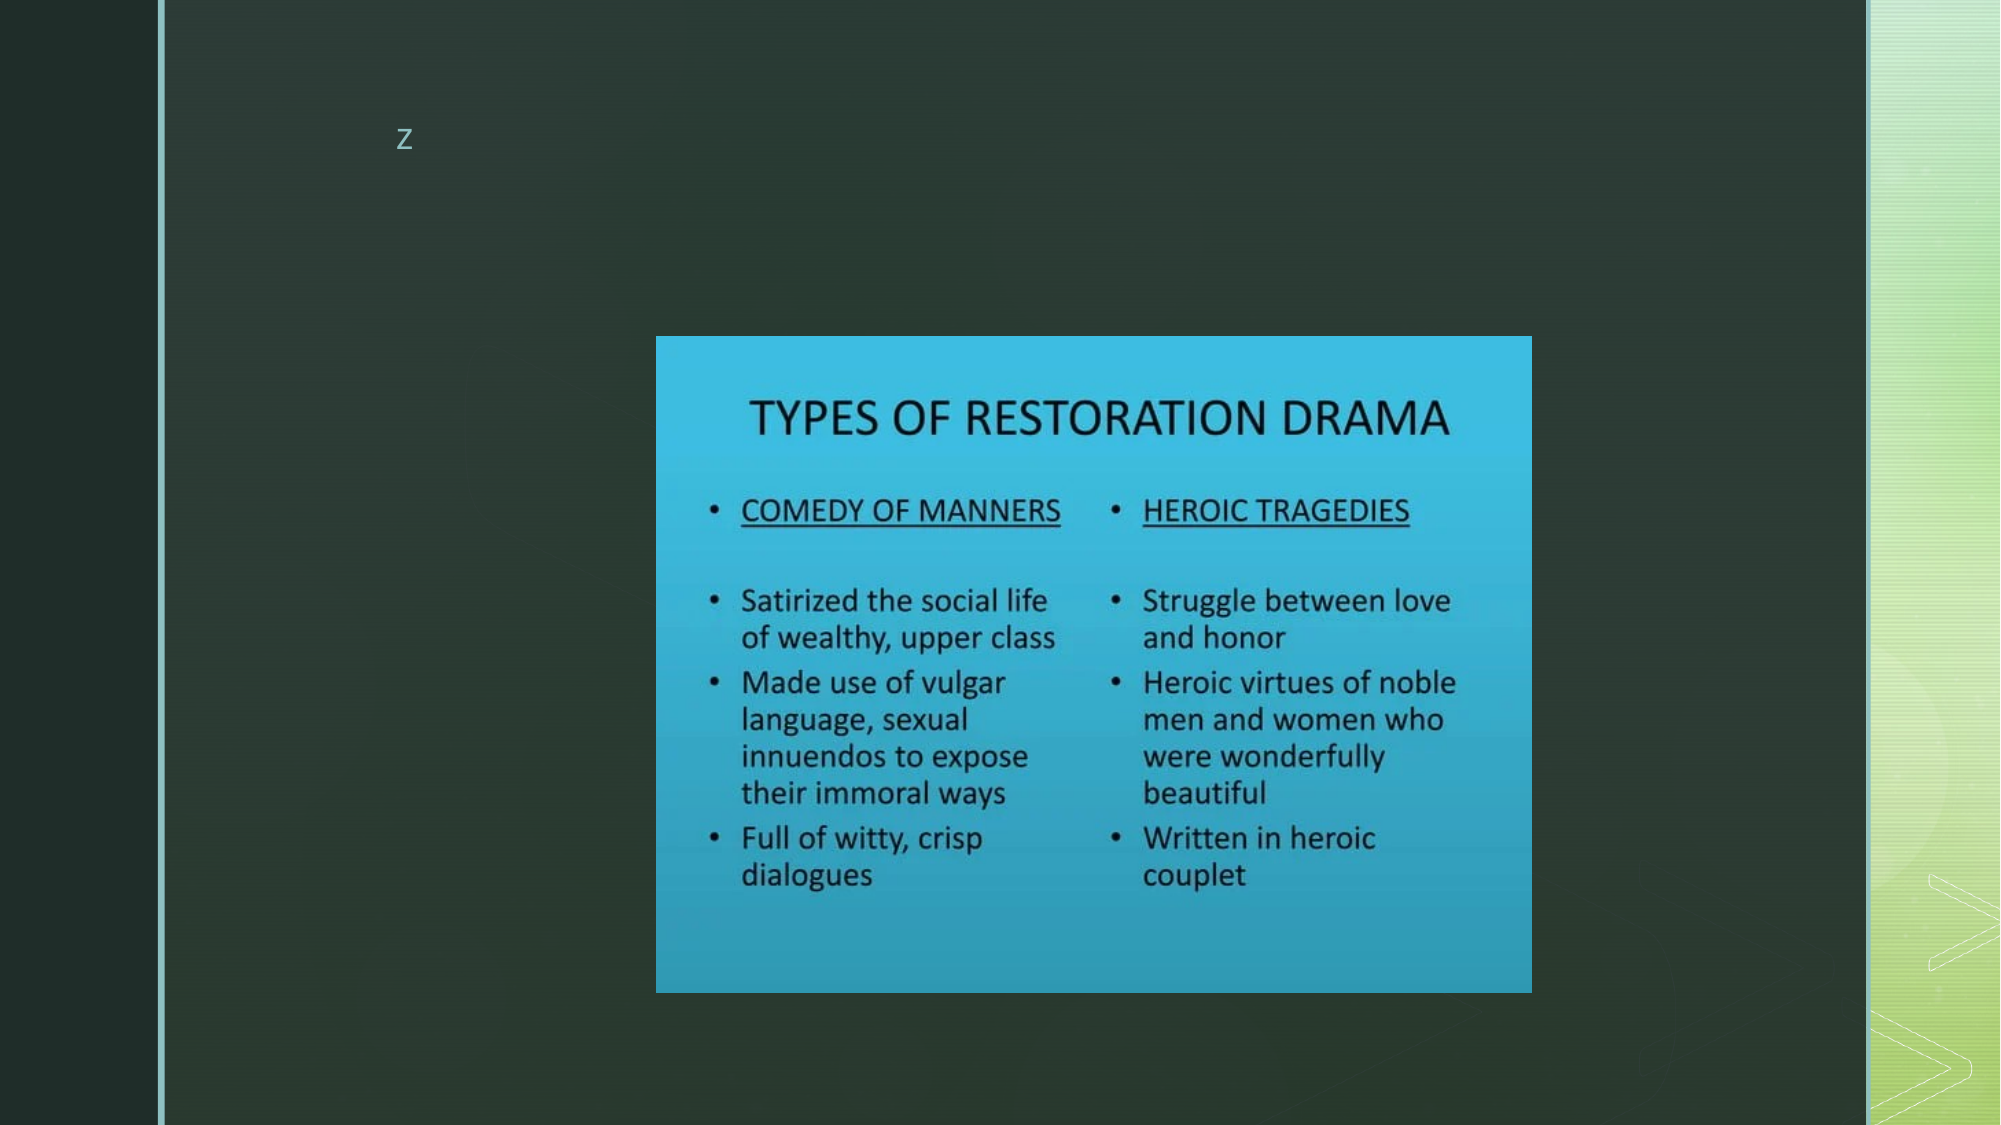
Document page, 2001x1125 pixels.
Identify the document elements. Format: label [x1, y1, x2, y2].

list [656, 336, 1533, 993]
picture [1871, 0, 2001, 1125]
